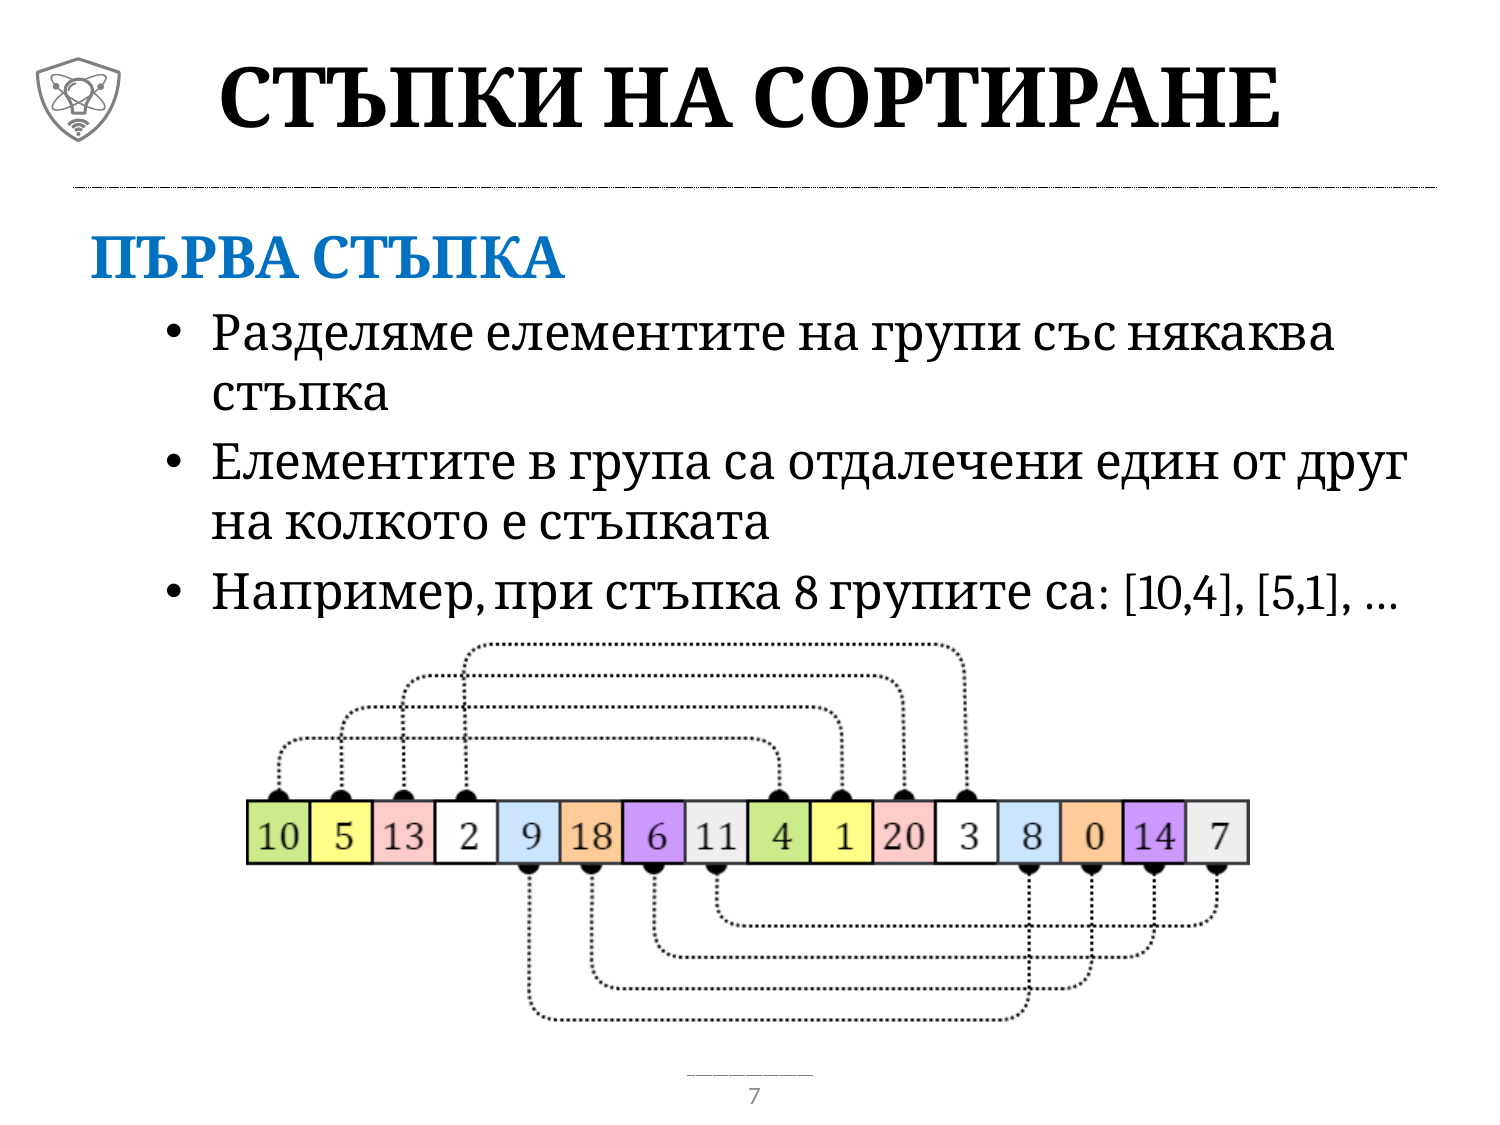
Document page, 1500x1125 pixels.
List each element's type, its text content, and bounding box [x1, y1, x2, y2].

title Стъпки на сортиране [0, 0, 1500, 188]
picture [246, 618, 1251, 1051]
list Първа стъпка Разделяме елементите на групи със някаква стъпка Елементите в група са отдалечени един от друг на колкото е стъпката Например, при стъпка 8 групите са: [10,4], [5,1], … [75, 212, 1450, 1063]
slide_number 7 [579, 1065, 930, 1125]
